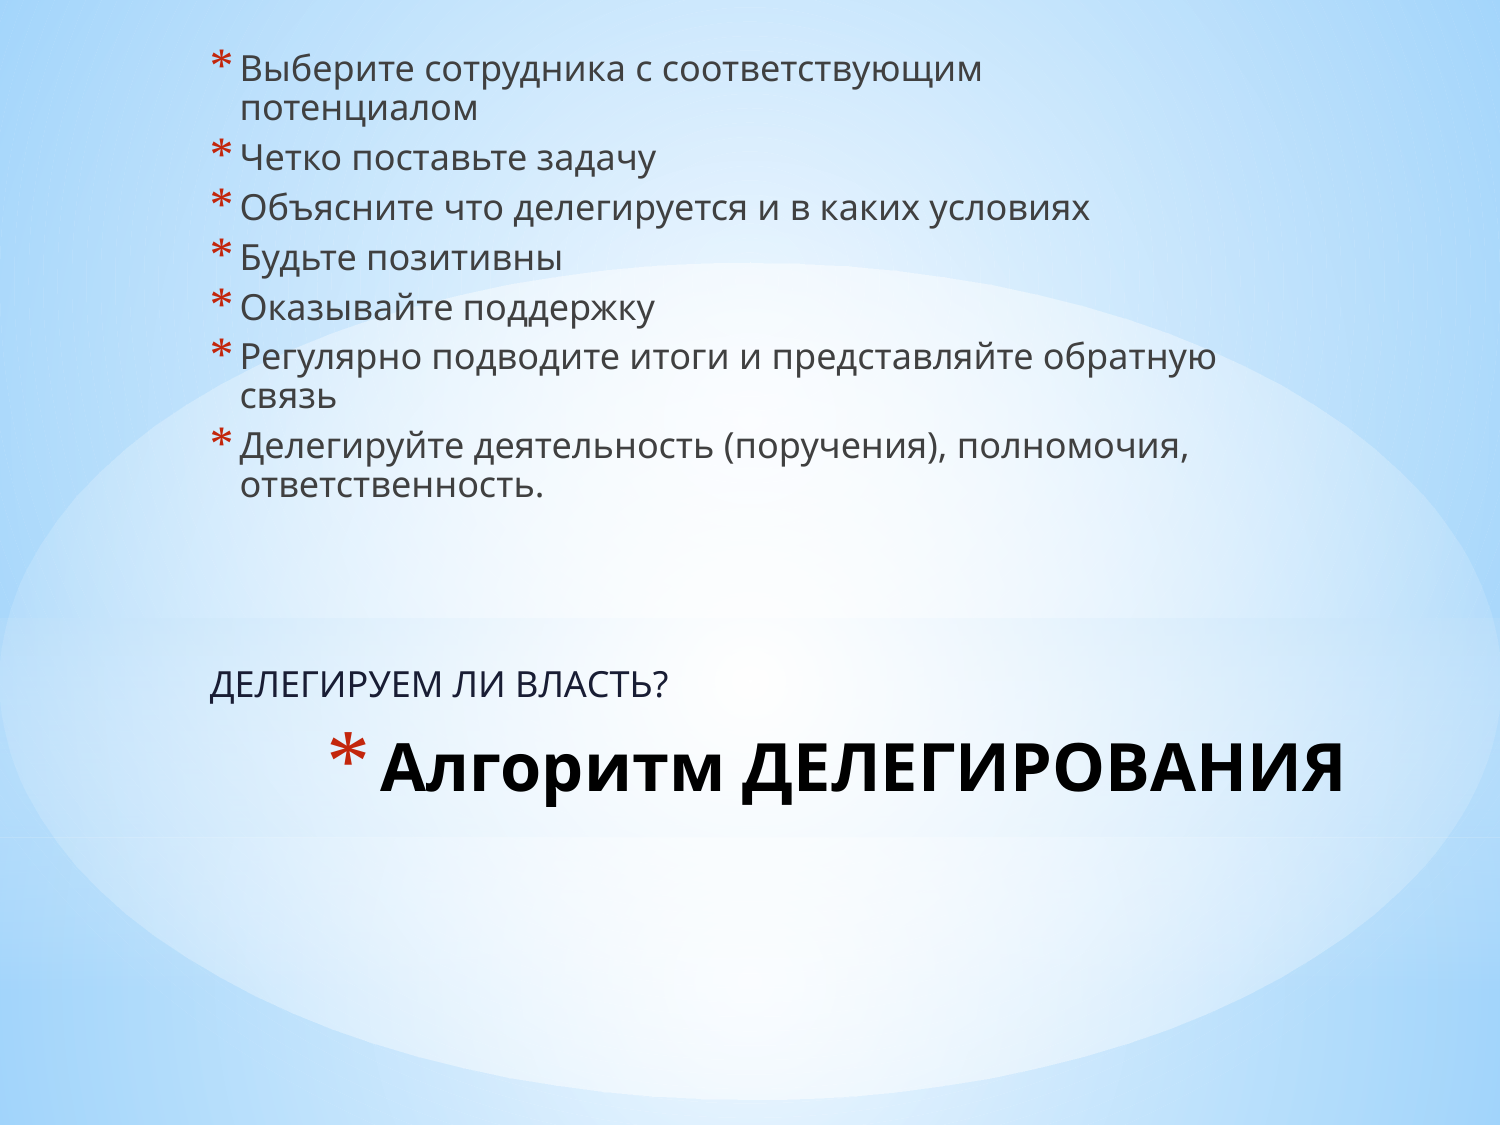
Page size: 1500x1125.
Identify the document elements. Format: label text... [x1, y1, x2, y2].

list Выберите сотрудника с соответствующим потенциалом Четко поставьте задачу Объясните что делегируется и в каких условиях Будьте позитивны Оказывайте поддержку Регулярно подводите итоги и представляйте обратную связь Делегируйте деятельность (поручения), полномочия, ответственность. ДЕЛЕГИРУЕМ ЛИ ВЛАСТЬ? [187, 42, 1238, 716]
title Алгоритм ДЕЛЕГИРОВАНИЯ [294, 717, 1363, 905]
